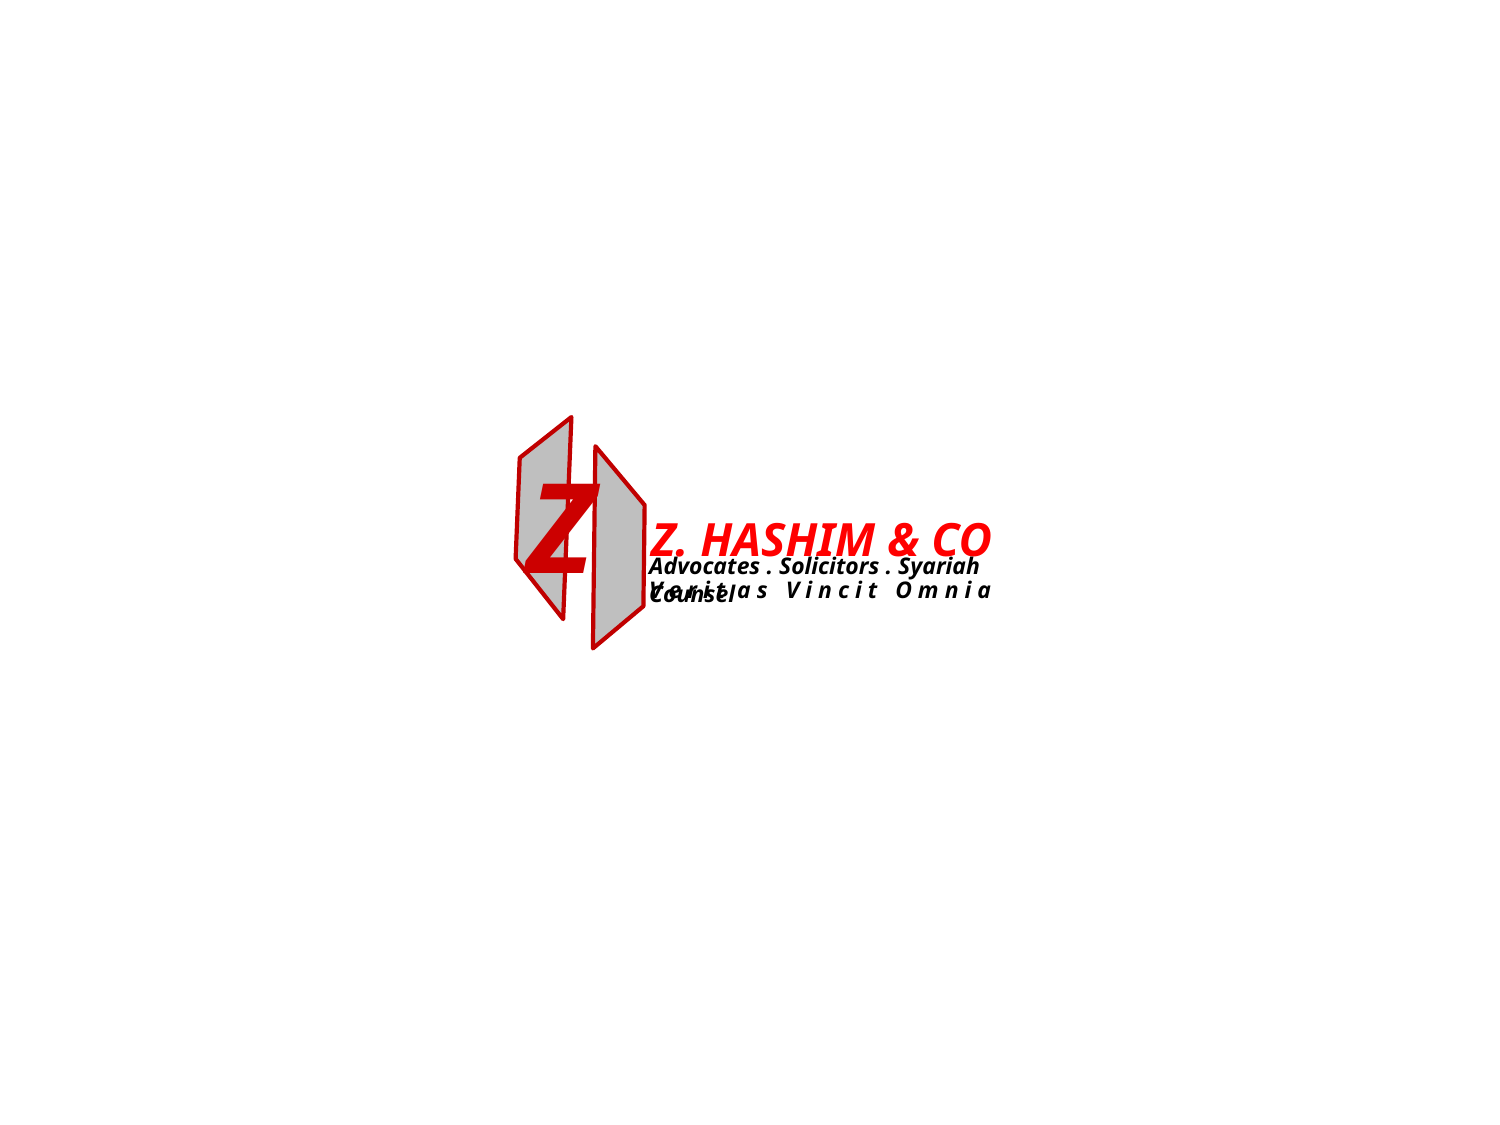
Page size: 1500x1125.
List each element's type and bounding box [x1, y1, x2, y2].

text_box [501, 440, 1049, 625]
